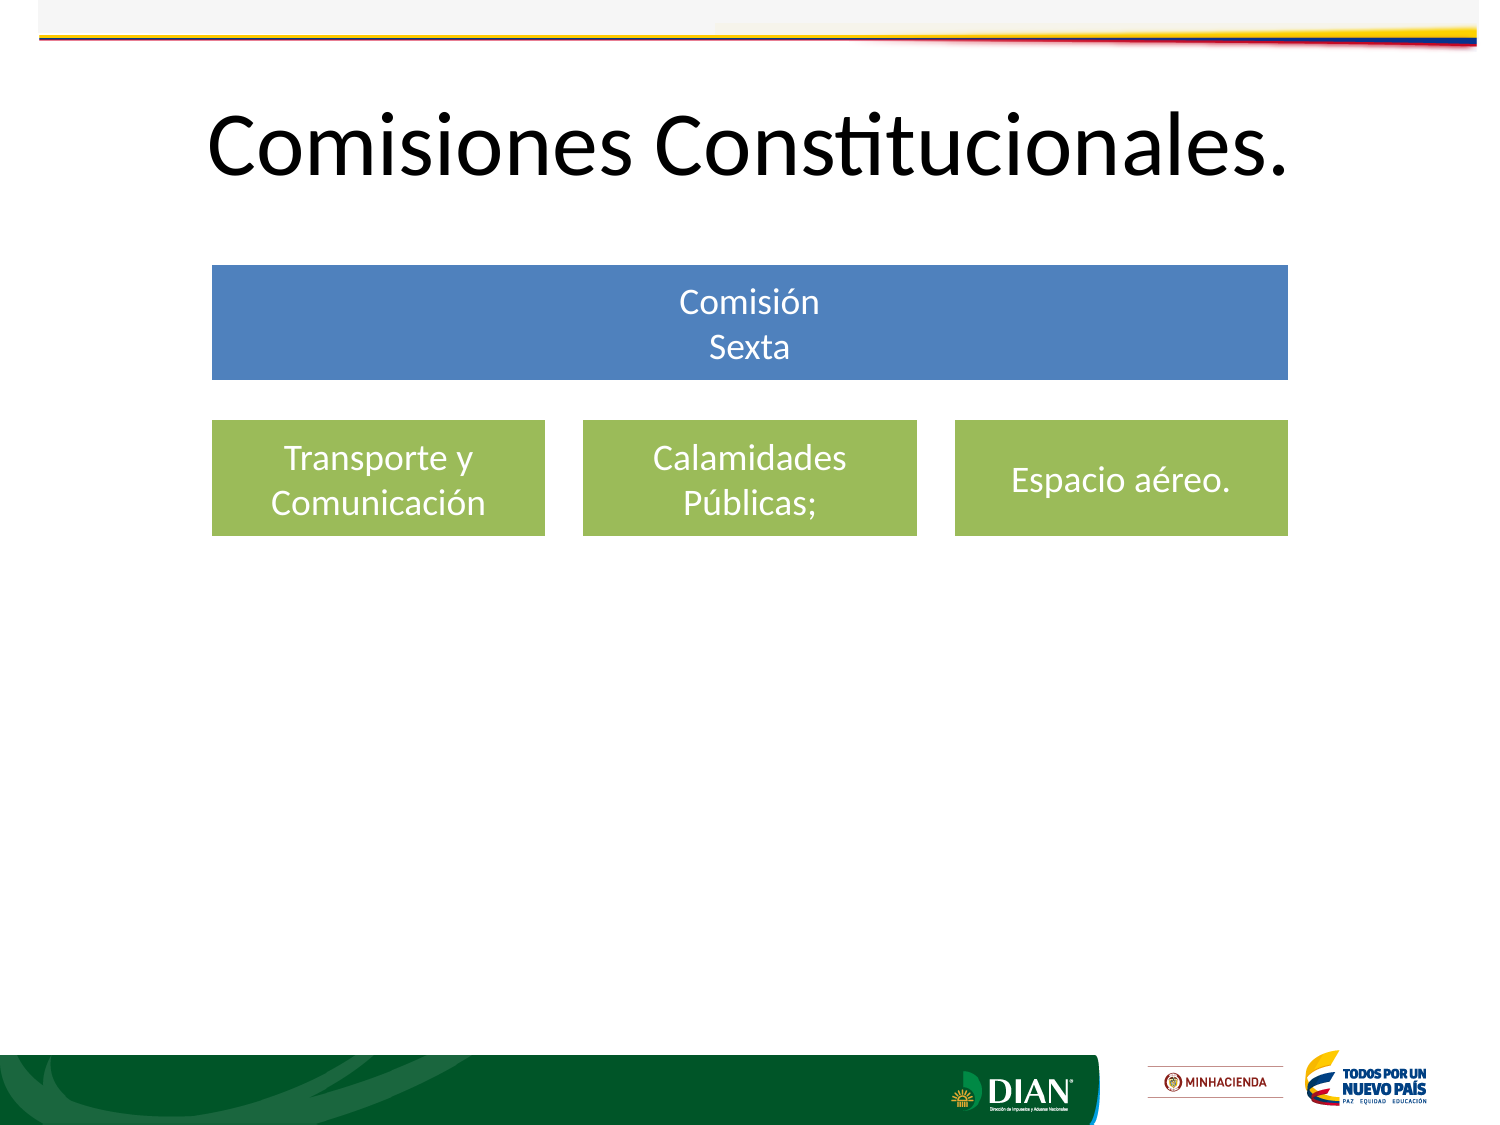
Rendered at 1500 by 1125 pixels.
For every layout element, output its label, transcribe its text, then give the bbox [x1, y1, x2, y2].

title Comisiones Constitucionales. [75, 45, 1425, 233]
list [74, 262, 1426, 1006]
picture [0, 0, 1500, 1125]
